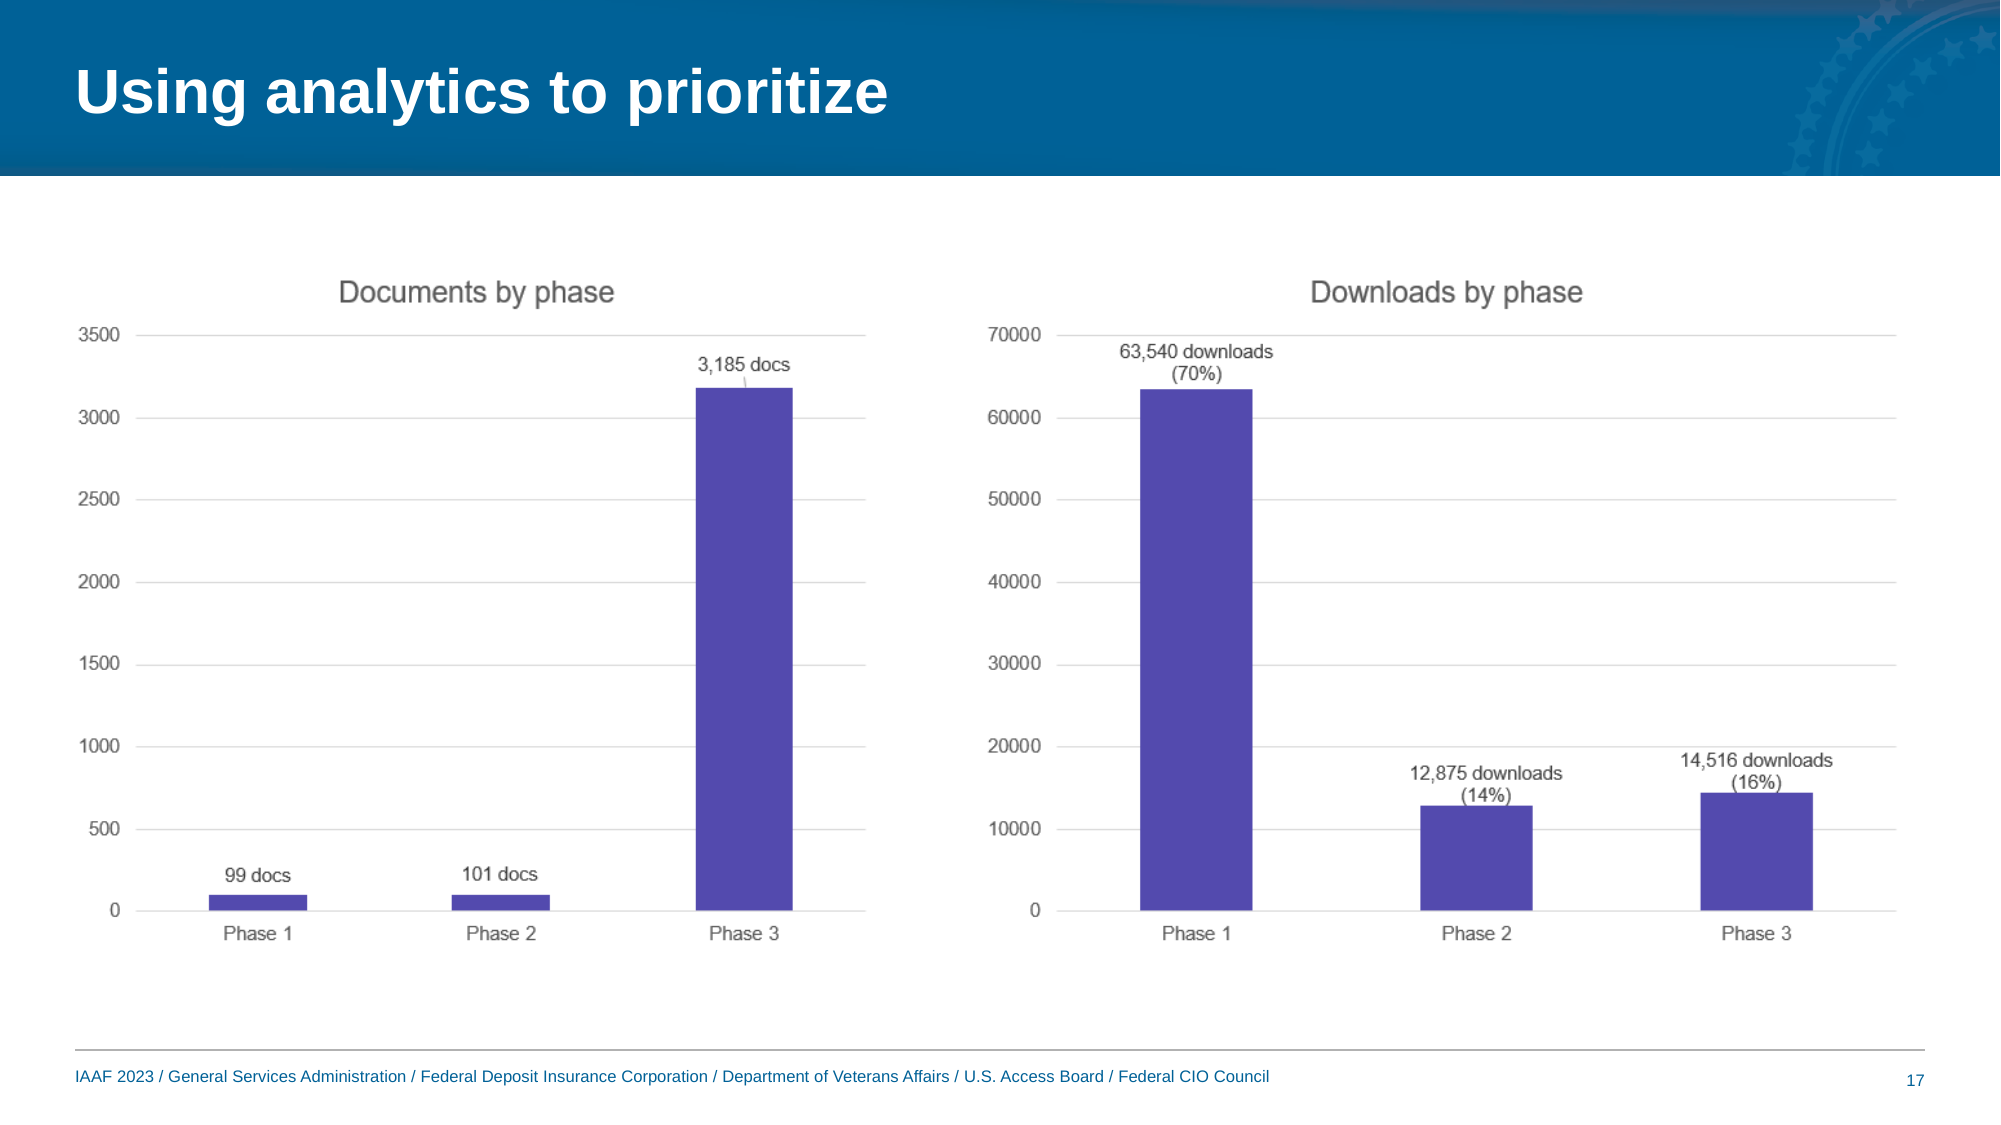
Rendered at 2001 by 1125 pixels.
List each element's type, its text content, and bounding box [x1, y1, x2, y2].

picture [58, 238, 1942, 983]
title Using analytics to prioritize [75, 52, 1800, 128]
picture [0, 0, 2000, 176]
picture [0, 168, 666, 176]
slide_number 17 [1880, 1065, 1925, 1095]
